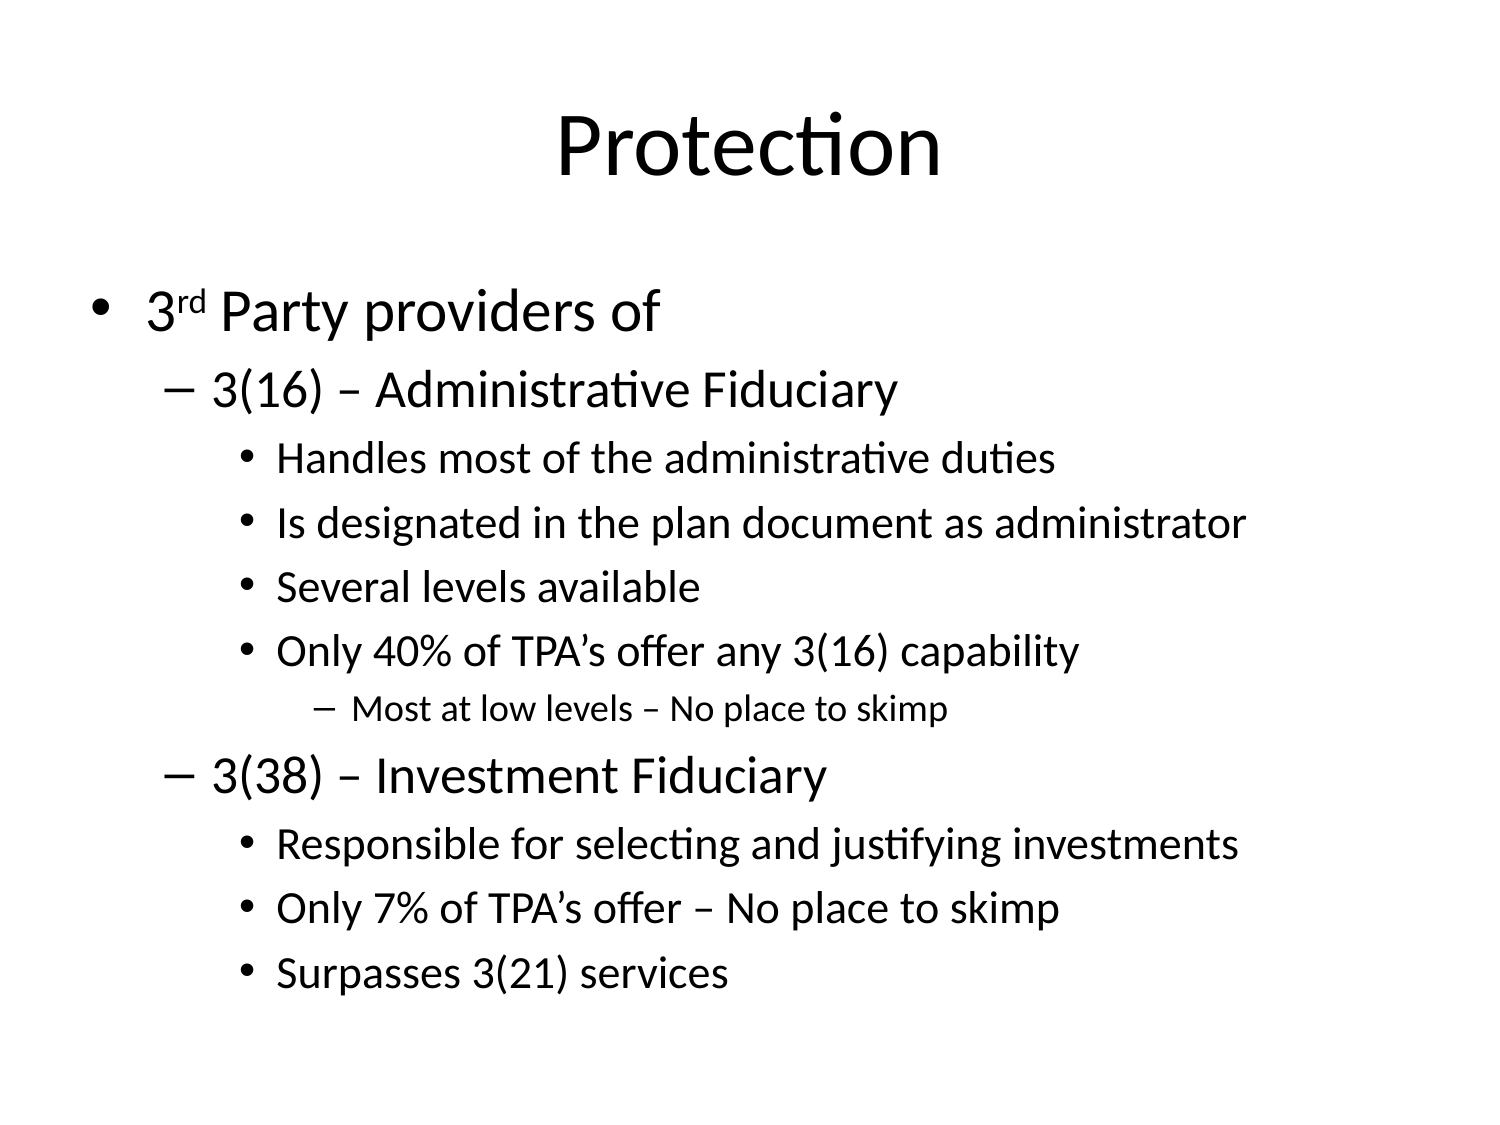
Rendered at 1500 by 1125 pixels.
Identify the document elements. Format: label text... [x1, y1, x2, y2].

list 3rd Party providers of 3(16) – Administrative Fiduciary Handles most of the administrative duties Is designated in the plan document as administrator Several levels available Only 40% of TPA’s offer any 3(16) capability Most at low levels – No place to skimp 3(38) – Investment Fiduciary Responsible for selecting and justifying investments Only 7% of TPA’s offer – No place to skimp Surpasses 3(21) services [75, 262, 1425, 1005]
title Protection [75, 45, 1425, 233]
